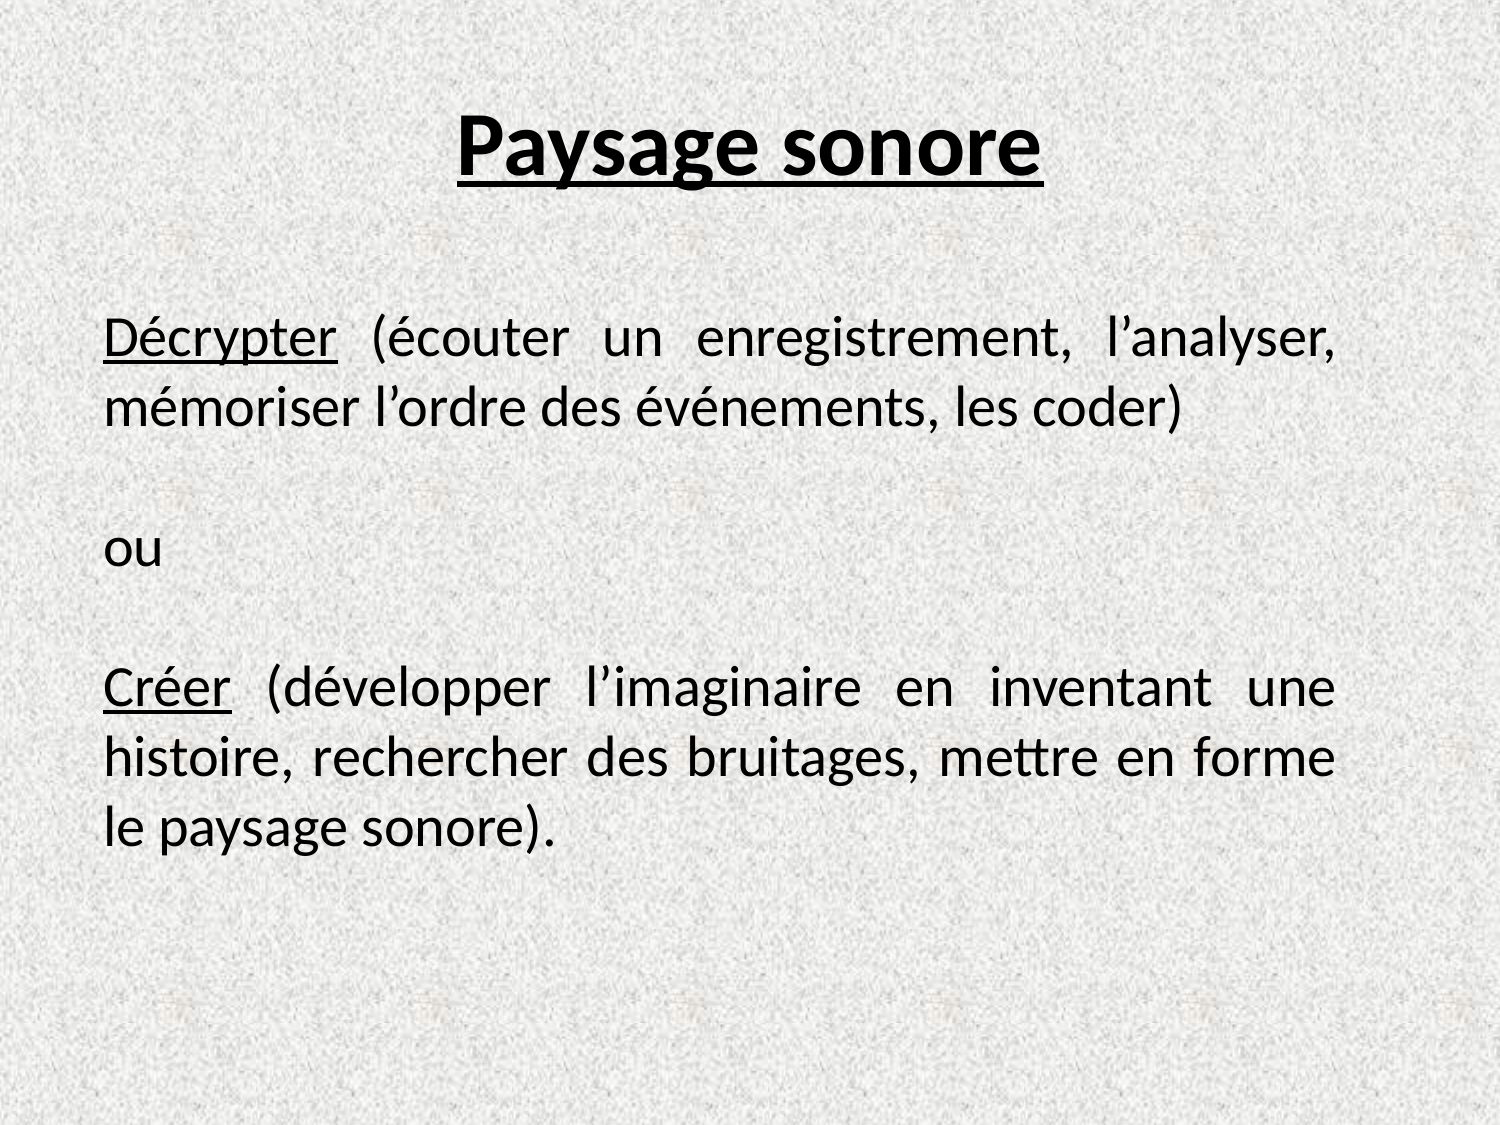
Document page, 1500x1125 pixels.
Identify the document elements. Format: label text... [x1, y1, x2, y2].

title Paysage sonore [75, 45, 1425, 233]
text_box Décrypter (écouter un enregistrement, l’analyser, mémoriser l’ordre des événements, les coder) ou Créer (développer l’imaginaire en inventant une histoire, rechercher des bruitages, mettre en forme le paysage sonore). [88, 290, 1353, 866]
picture [0, 0, 1500, 1125]
